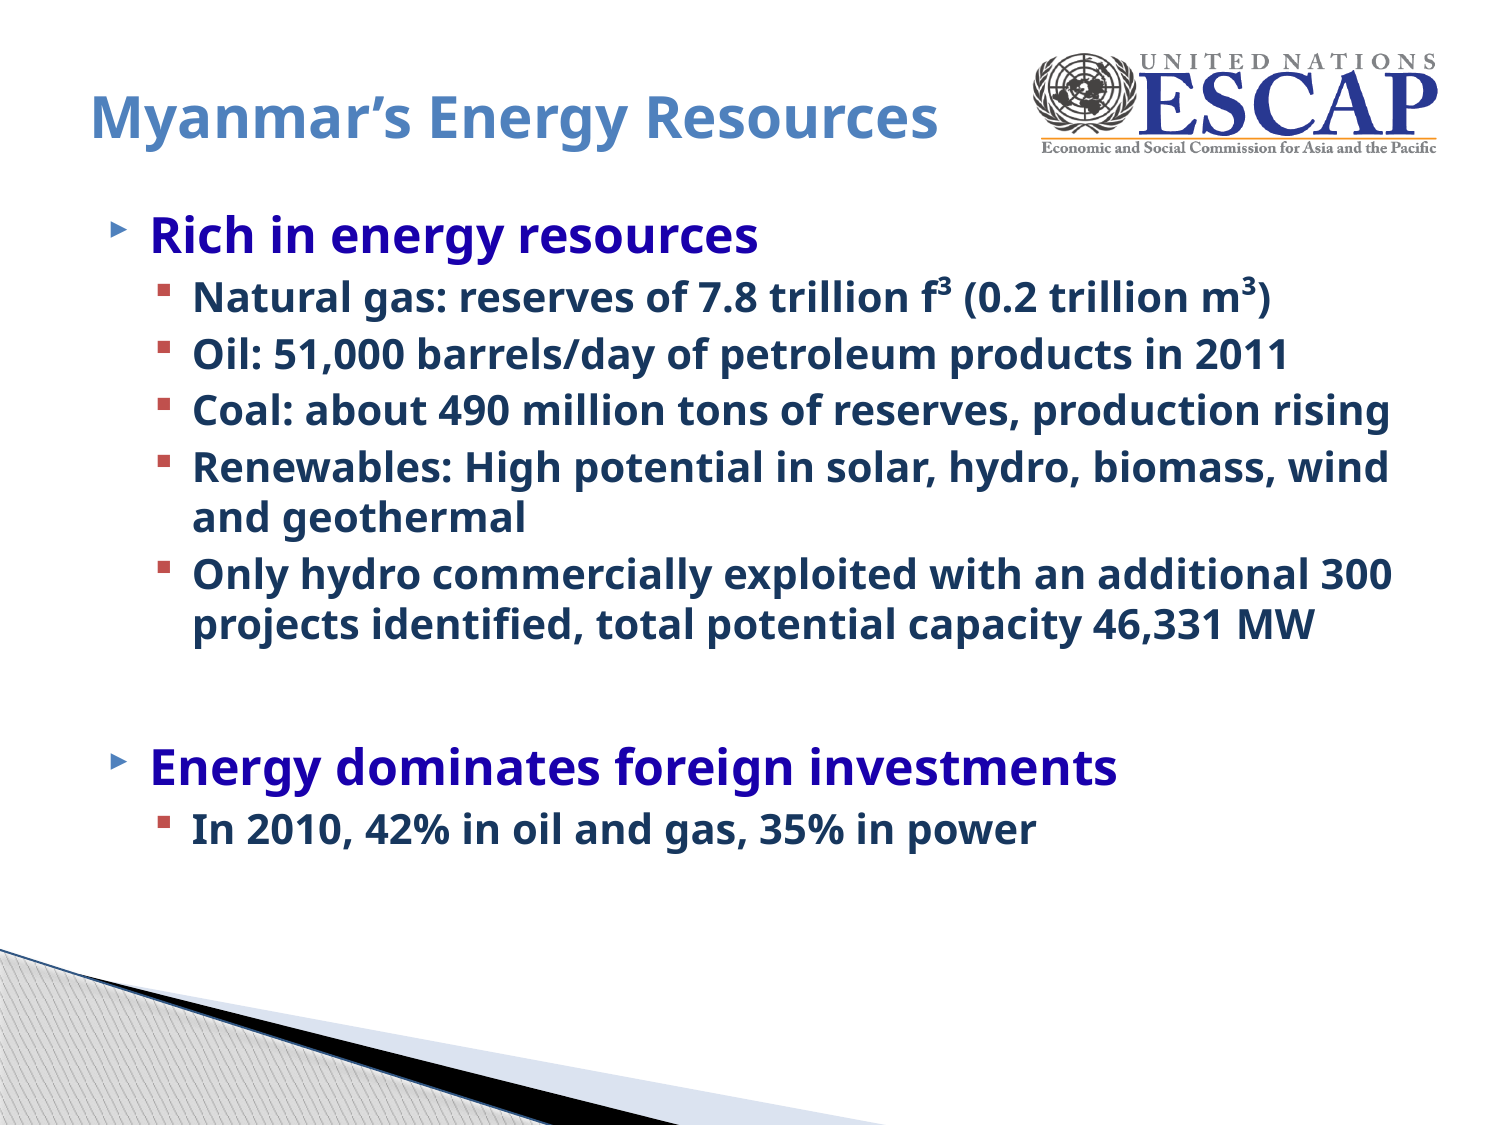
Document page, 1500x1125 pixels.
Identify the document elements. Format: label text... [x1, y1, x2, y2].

list Rich in energy resources Natural gas: reserves of 7.8 trillion f³ (0.2 trillion m³) Oil: 51,000 barrels/day of petroleum products in 2011 Coal: about 490 million tons of reserves, production rising Renewables: High potential in solar, hydro, biomass, wind and geothermal Only hydro commercially exploited with an additional 300 projects identified, total potential capacity 46,331 MW Energy dominates foreign investments In 2010, 42% in oil and gas, 35% in power [74, 196, 1426, 986]
title Myanmar’s Energy Resources [75, 45, 1300, 185]
